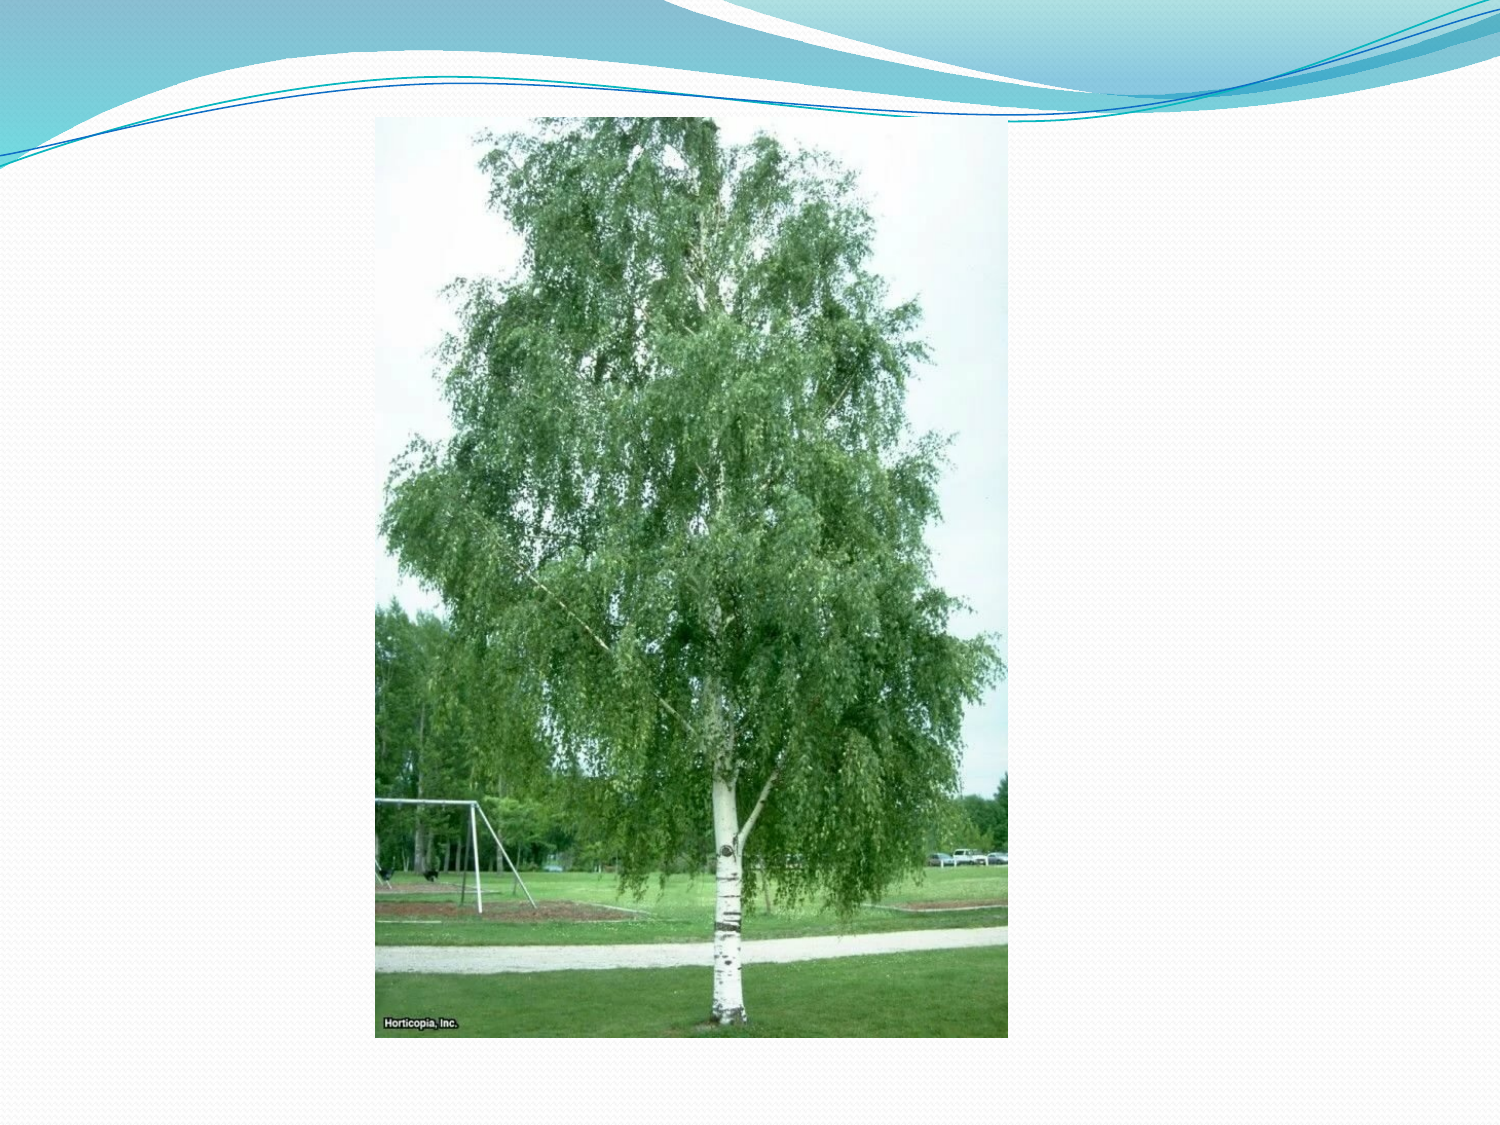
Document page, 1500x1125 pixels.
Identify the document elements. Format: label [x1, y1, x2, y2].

list [374, 116, 1008, 1038]
